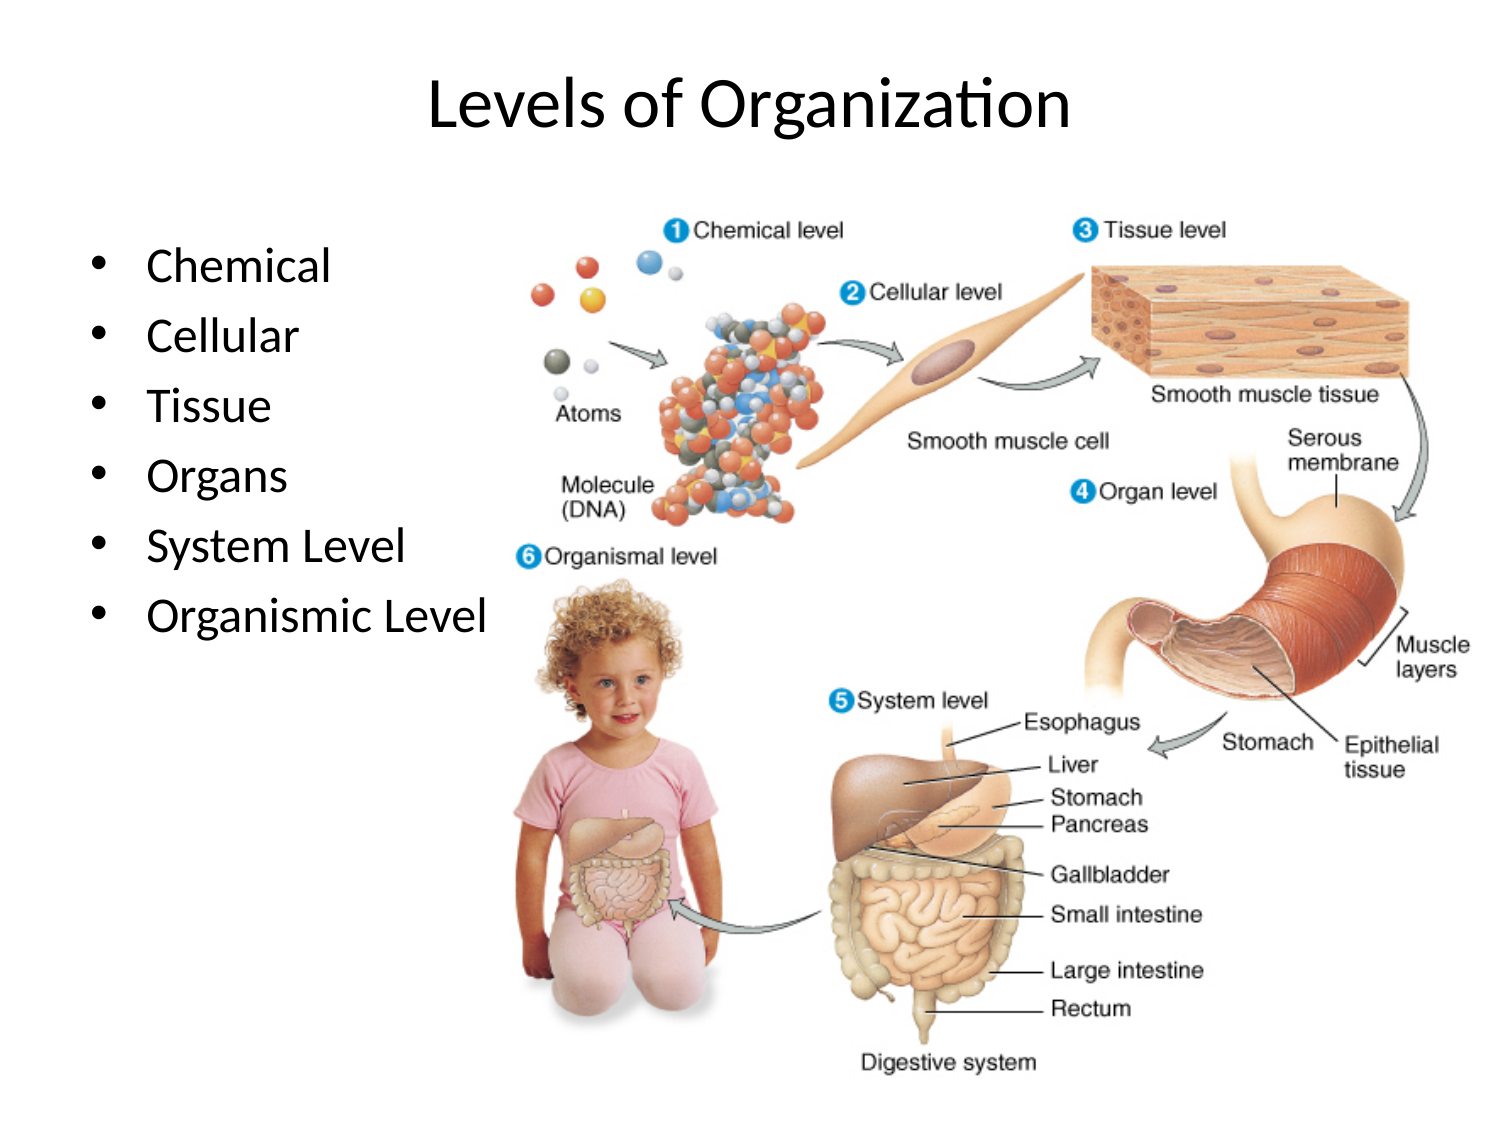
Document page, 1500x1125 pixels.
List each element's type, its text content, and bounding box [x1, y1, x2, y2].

title Levels of Organization [75, 47, 1425, 150]
text_box Chemical Cellular Tissue Organs System Level Organismic Level [74, 224, 478, 900]
picture [483, 187, 1500, 1079]
